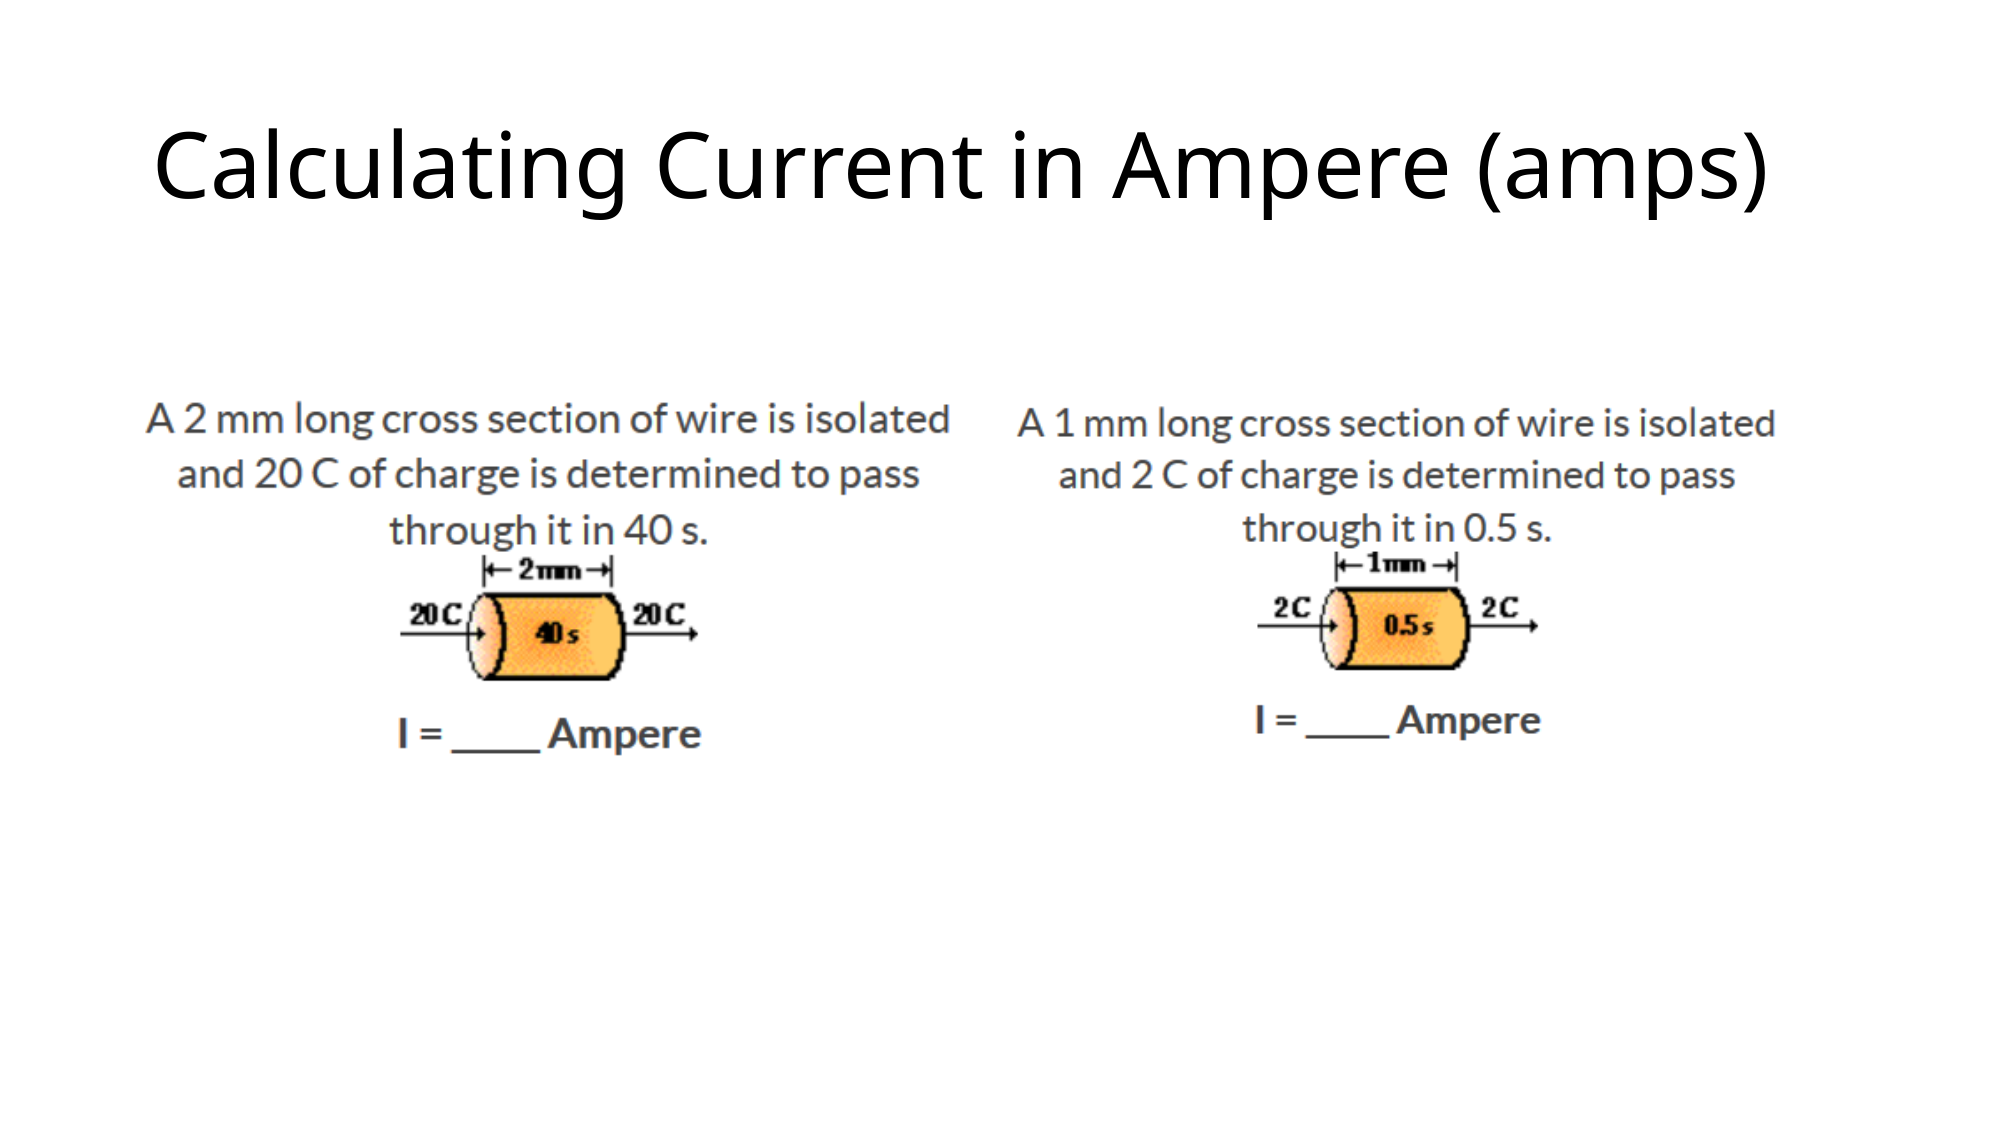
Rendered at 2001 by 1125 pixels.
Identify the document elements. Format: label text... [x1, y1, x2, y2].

title Calculating Current in Ampere (amps) [137, 59, 1863, 278]
picture [1003, 384, 1813, 797]
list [113, 358, 961, 795]
